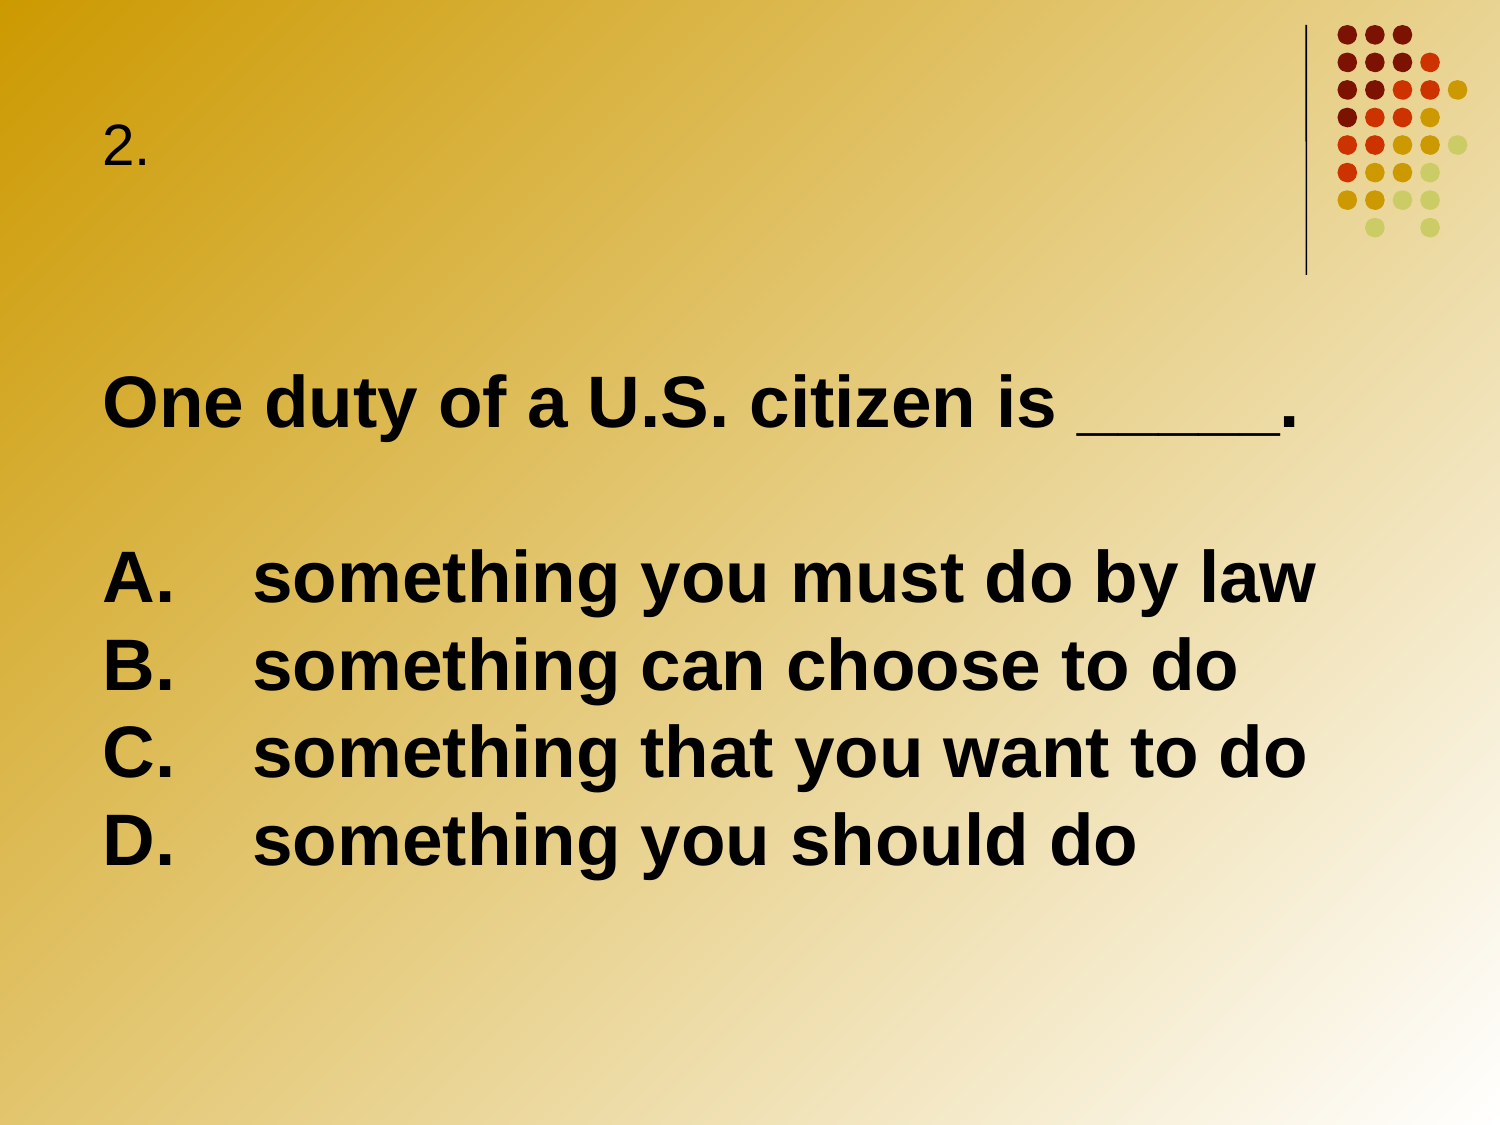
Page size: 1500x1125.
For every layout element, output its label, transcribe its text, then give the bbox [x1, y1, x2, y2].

text_box 2. [87, 99, 250, 185]
title One duty of a U.S. citizen is _____. A. something you must do by law B. something can choose to do C. something that you want to do D. something you should do [87, 474, 1450, 888]
